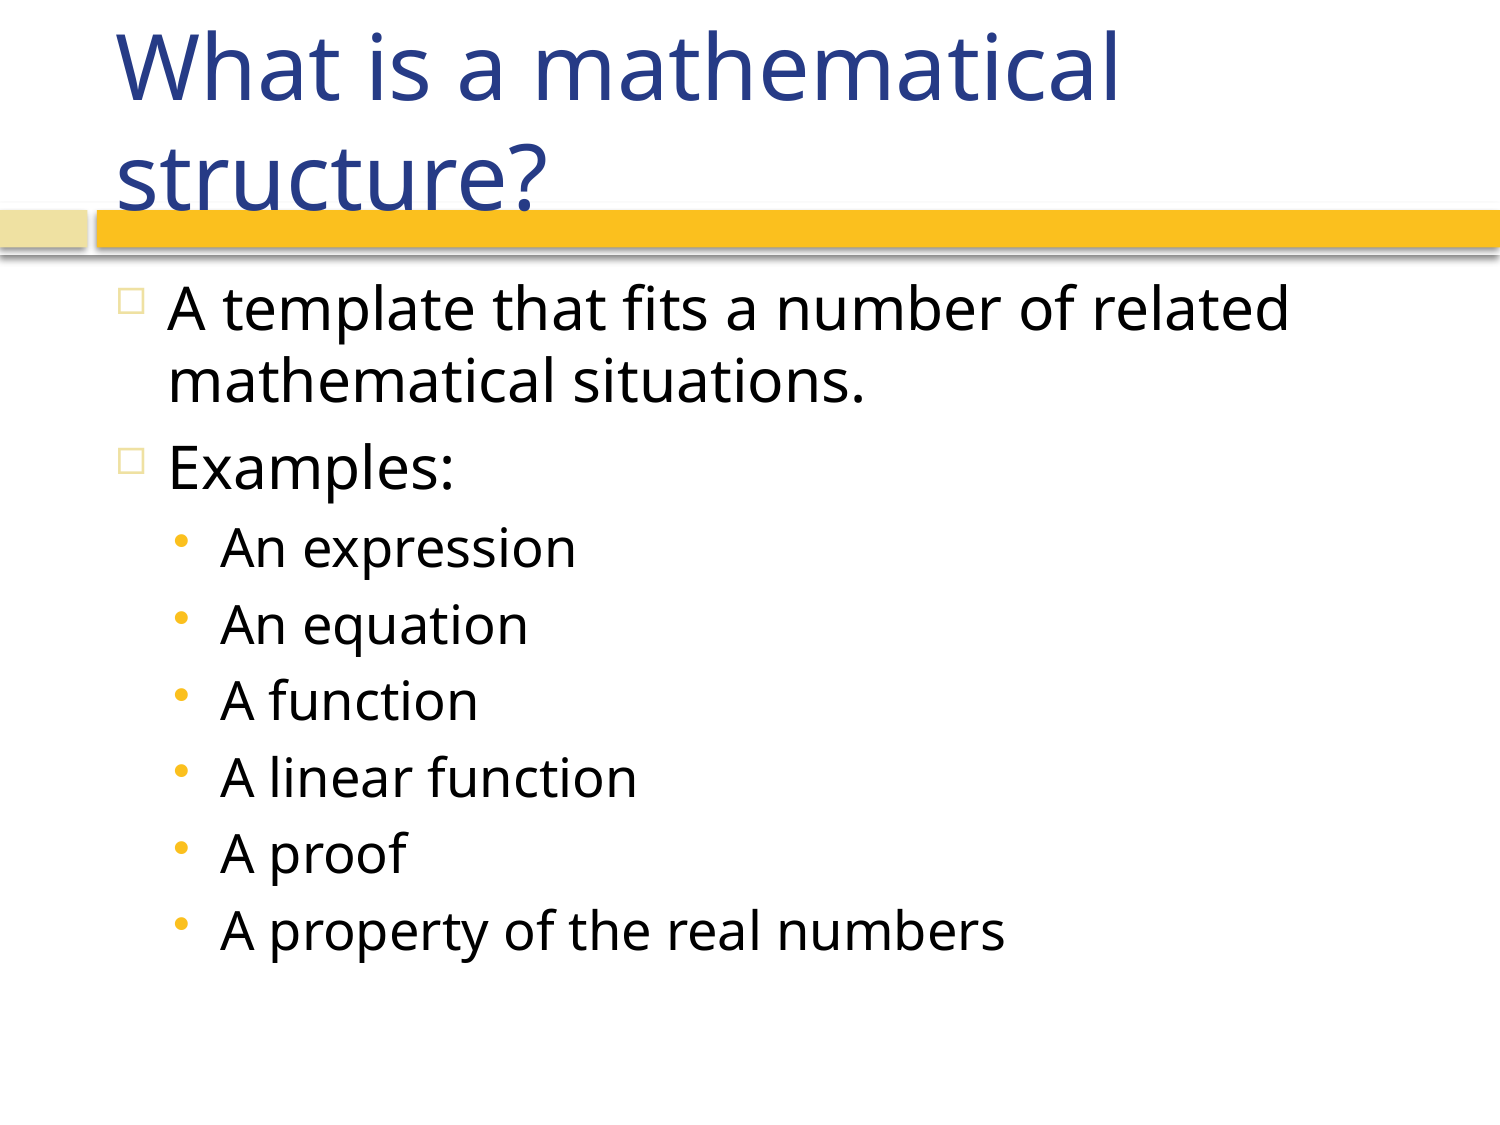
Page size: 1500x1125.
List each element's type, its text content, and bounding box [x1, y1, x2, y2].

list A template that fits a number of related mathematical situations. Examples: An expression An equation A function A linear function A proof A property of the real numbers [100, 262, 1438, 1072]
title What is a mathematical structure? [100, 37, 1438, 200]
